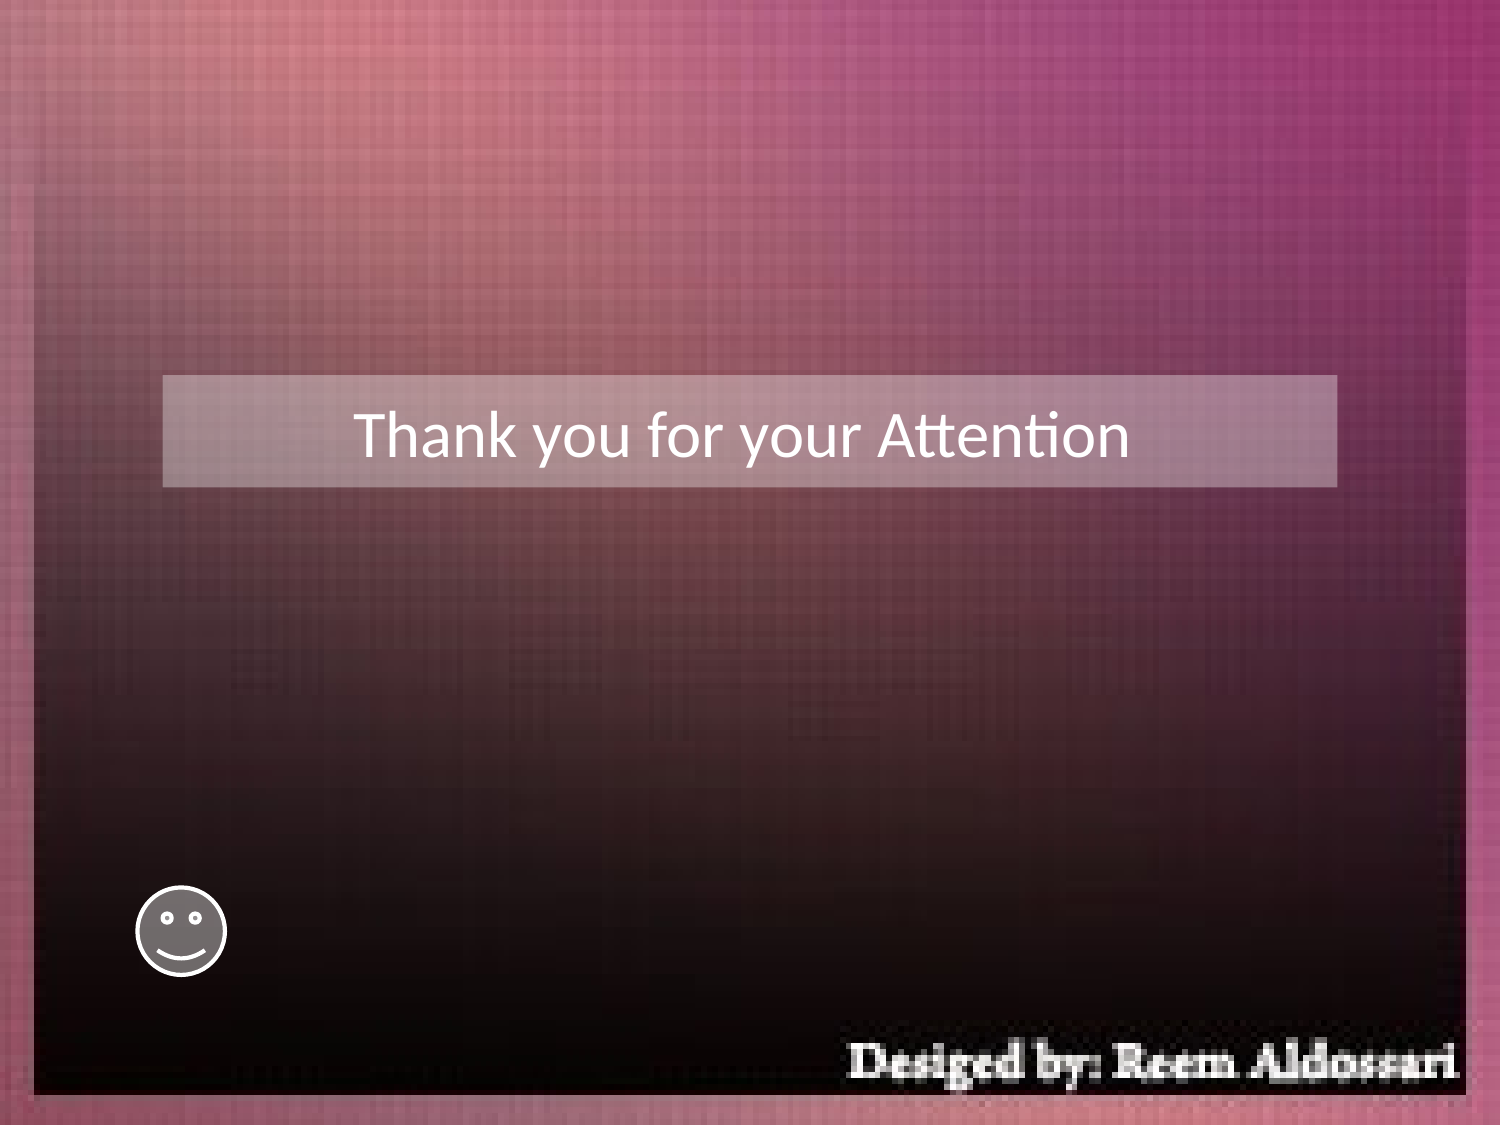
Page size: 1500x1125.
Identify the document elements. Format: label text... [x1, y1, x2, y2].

text_box [135, 885, 228, 978]
picture [0, 0, 1500, 1125]
text_box Thank you for your Attention [160, 373, 1340, 490]
